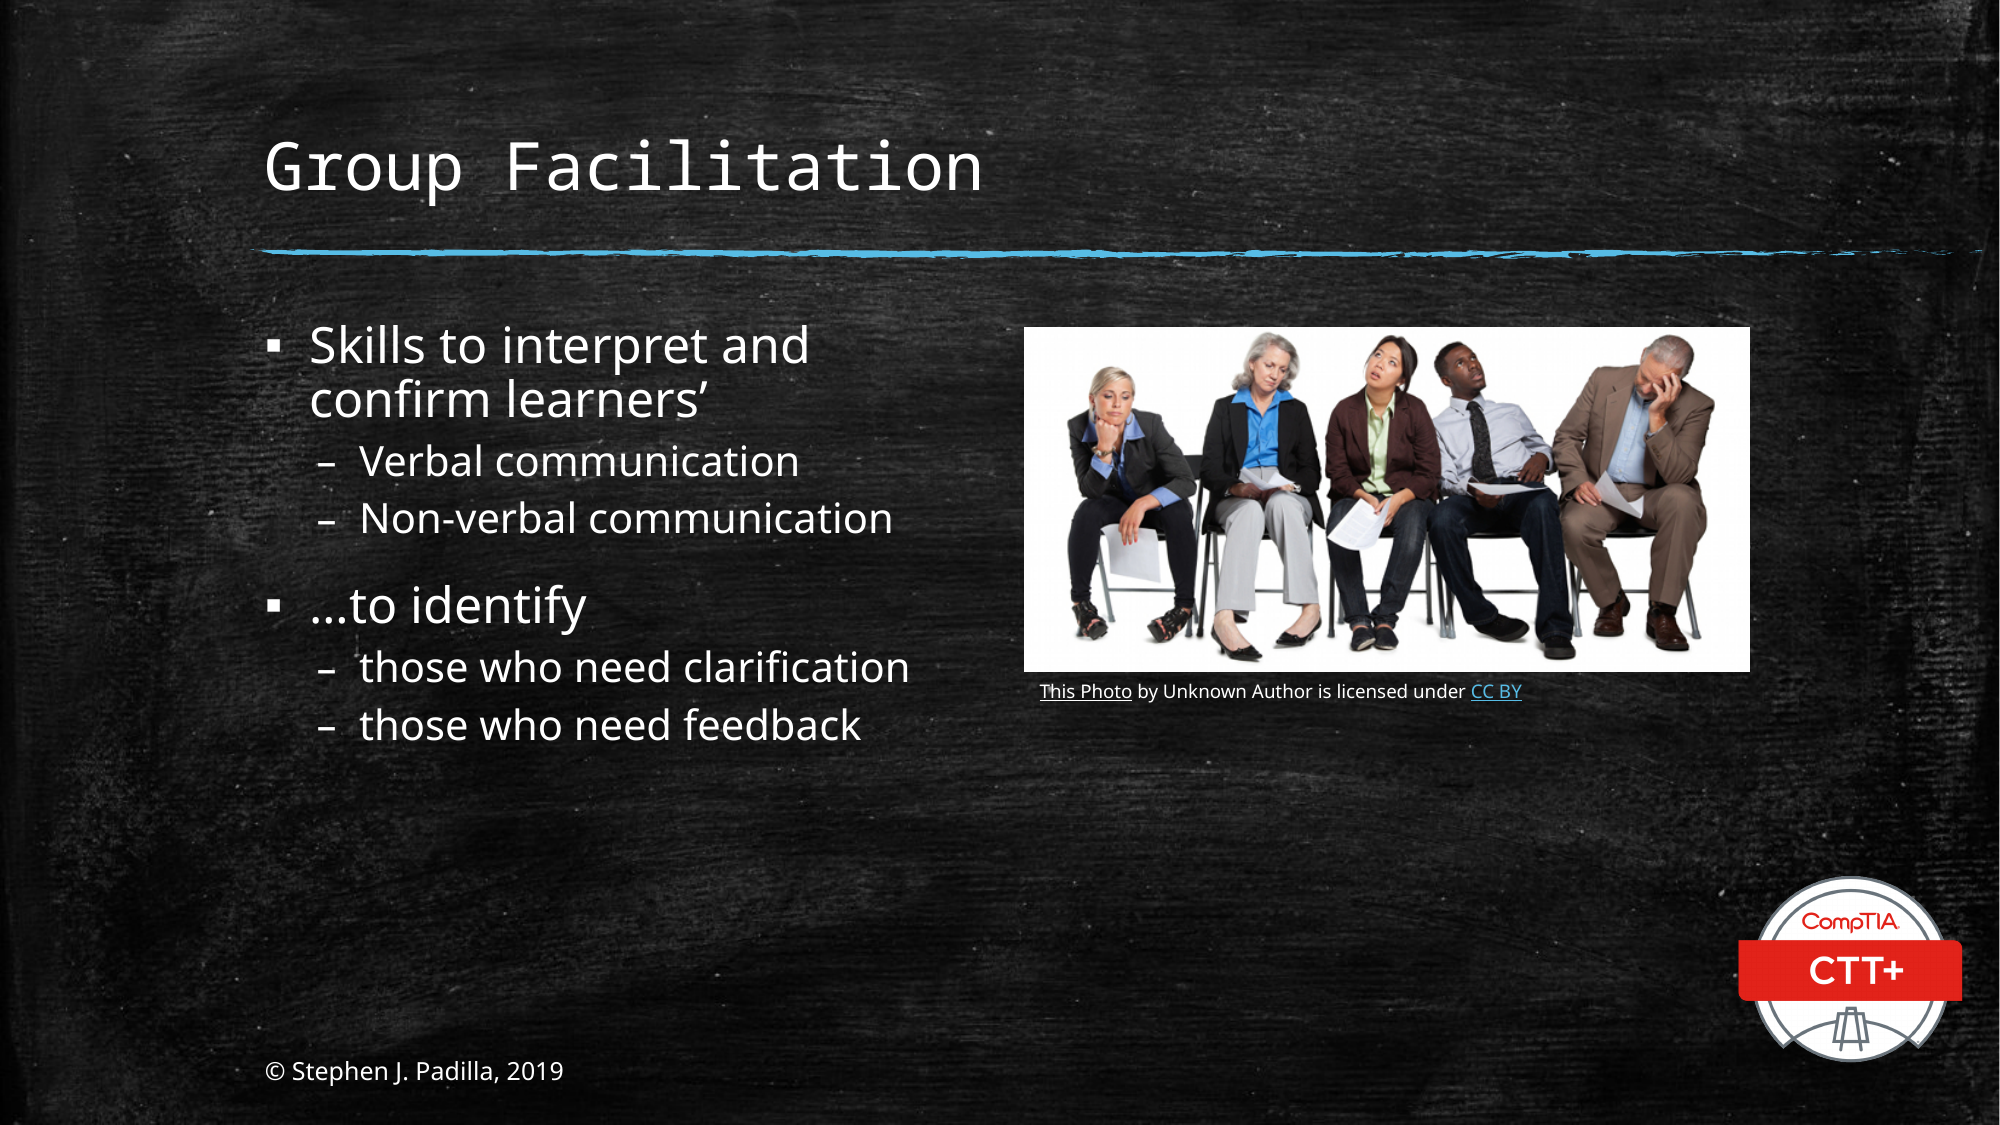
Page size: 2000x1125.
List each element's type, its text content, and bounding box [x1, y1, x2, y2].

list Skills to interpret and confirm learners’ Verbal communication Non-verbal communication …to identify those who need clarification those who need feedback [249, 312, 975, 1013]
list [1024, 327, 1750, 672]
title Group Facilitation [249, 45, 1750, 213]
picture [1699, 824, 2000, 1125]
text_box This Photo by Unknown Author is licensed under CC BY [1024, 672, 1750, 713]
footer © Stephen J. Padilla, 2019 [249, 1050, 1288, 1096]
